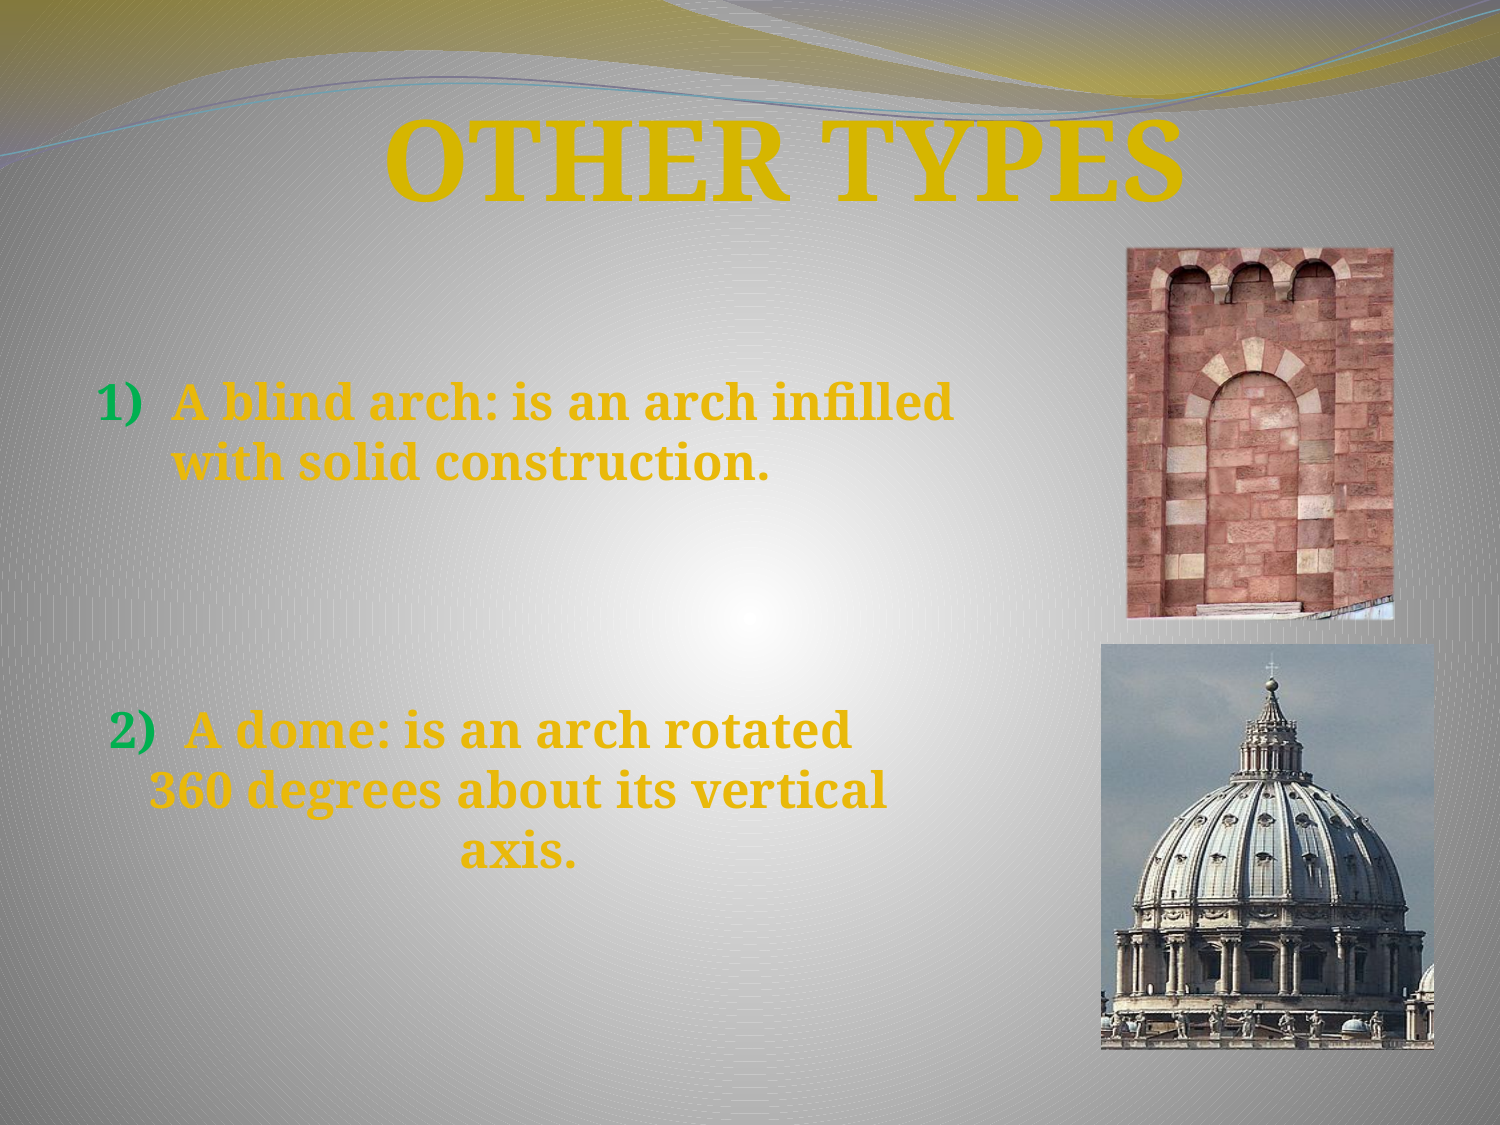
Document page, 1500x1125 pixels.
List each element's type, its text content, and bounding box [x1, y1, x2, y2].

text_box OTHER TYPES [292, 81, 1278, 232]
text_box A blind arch: is an arch infilled with solid construction. [81, 363, 1043, 498]
text_box A dome: is an arch rotated 360 degrees about its vertical axis. [46, 691, 917, 887]
picture [1124, 245, 1395, 621]
picture [1101, 644, 1434, 1050]
